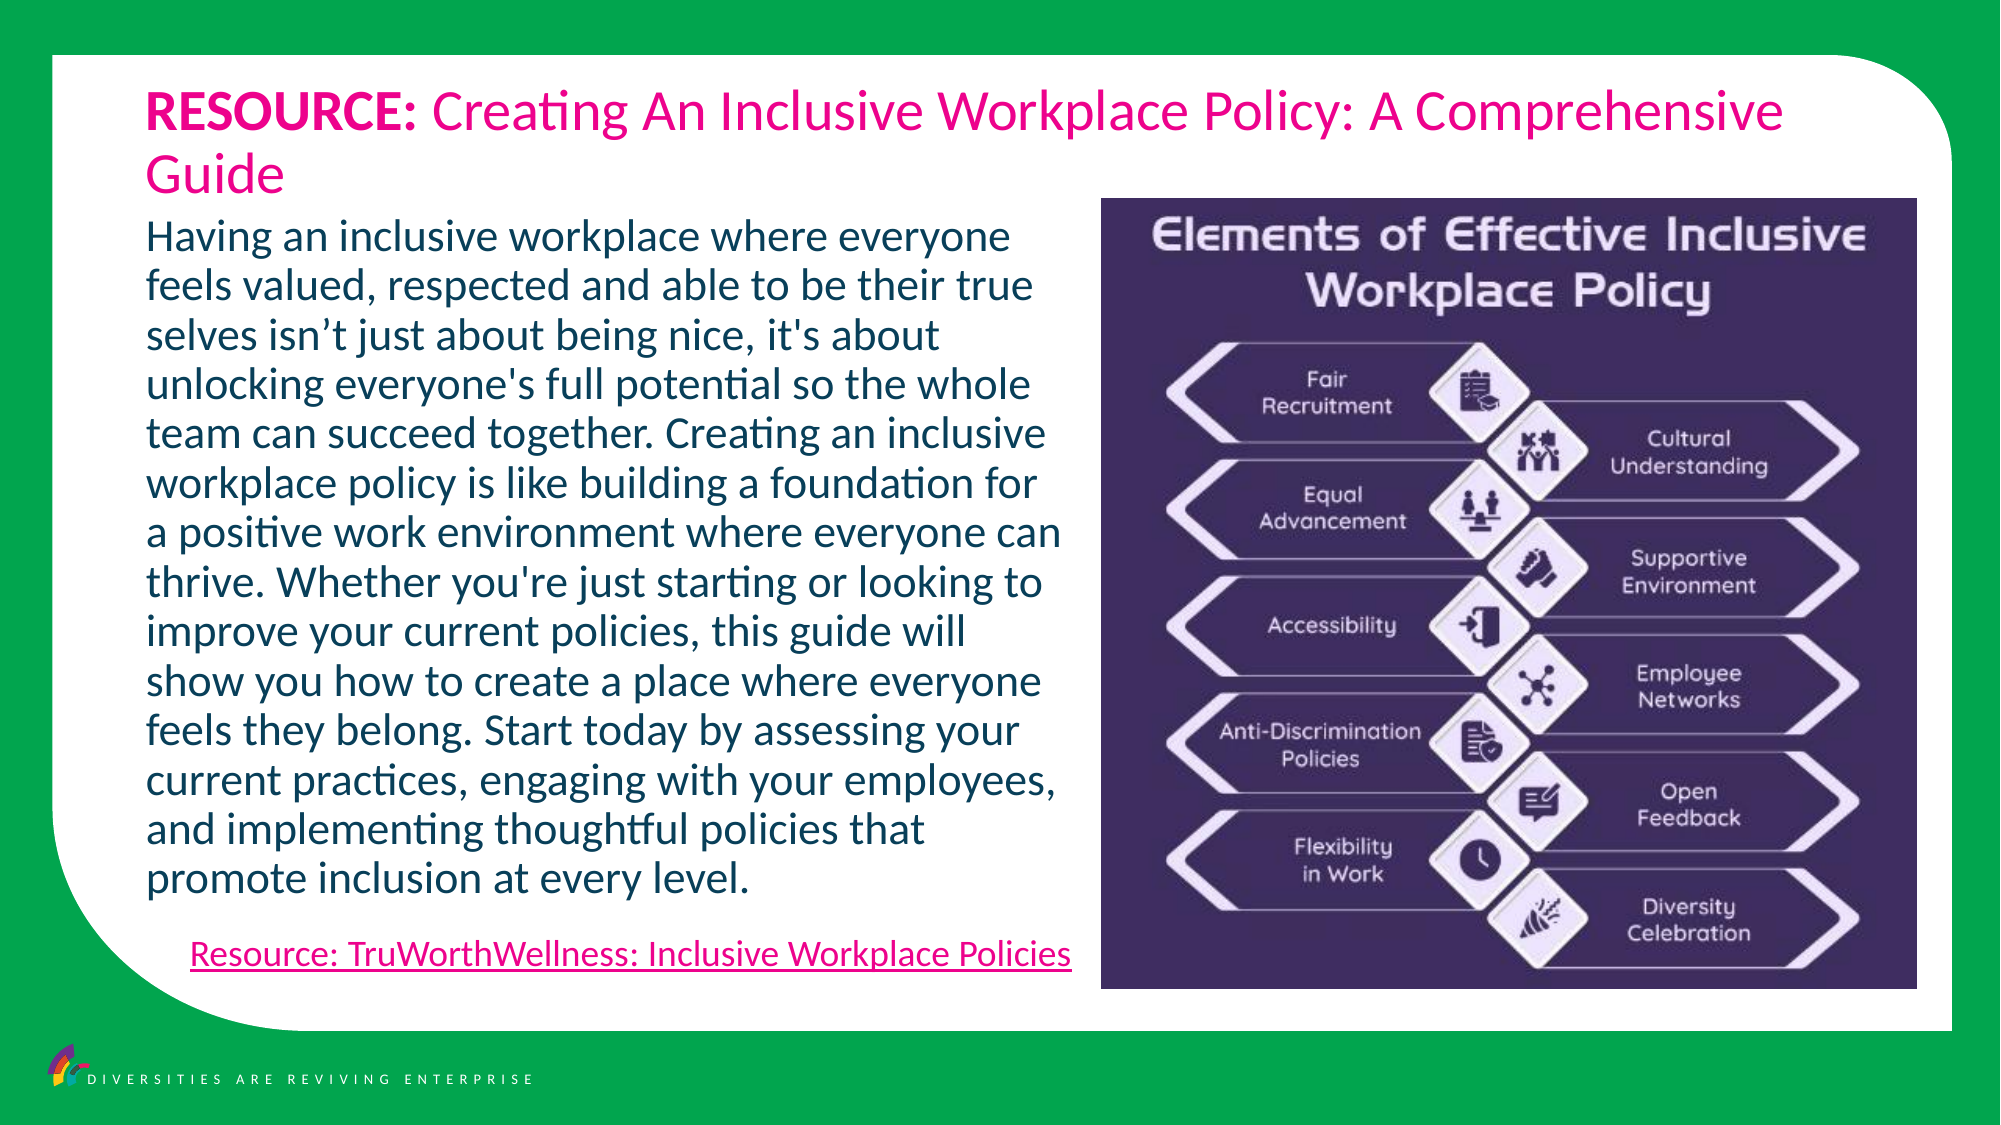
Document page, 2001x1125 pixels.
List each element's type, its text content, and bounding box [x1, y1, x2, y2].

picture [1100, 198, 1917, 989]
list Having an inclusive workplace where everyone feels valued, respected and able to be their true selves isn’t just about being nice, it's about unlocking everyone's full potential so the whole team can succeed together. Creating an inclusive workplace policy is like building a foundation for a positive work environment where everyone can thrive. Whether you're just starting or looking to improve your current policies, this guide will show you how to create a place where everyone feels they belong. Start today by assessing your current practices, engaging with your employees, and implementing thoughtful policies that promote inclusion at every level. [130, 205, 1083, 836]
text_box Resource: TruWorthWellness: Inclusive Workplace Policies [174, 922, 1100, 982]
list RESOURCE: Creating An Inclusive Workplace Policy: A Comprehensive Guide [130, 72, 1869, 205]
